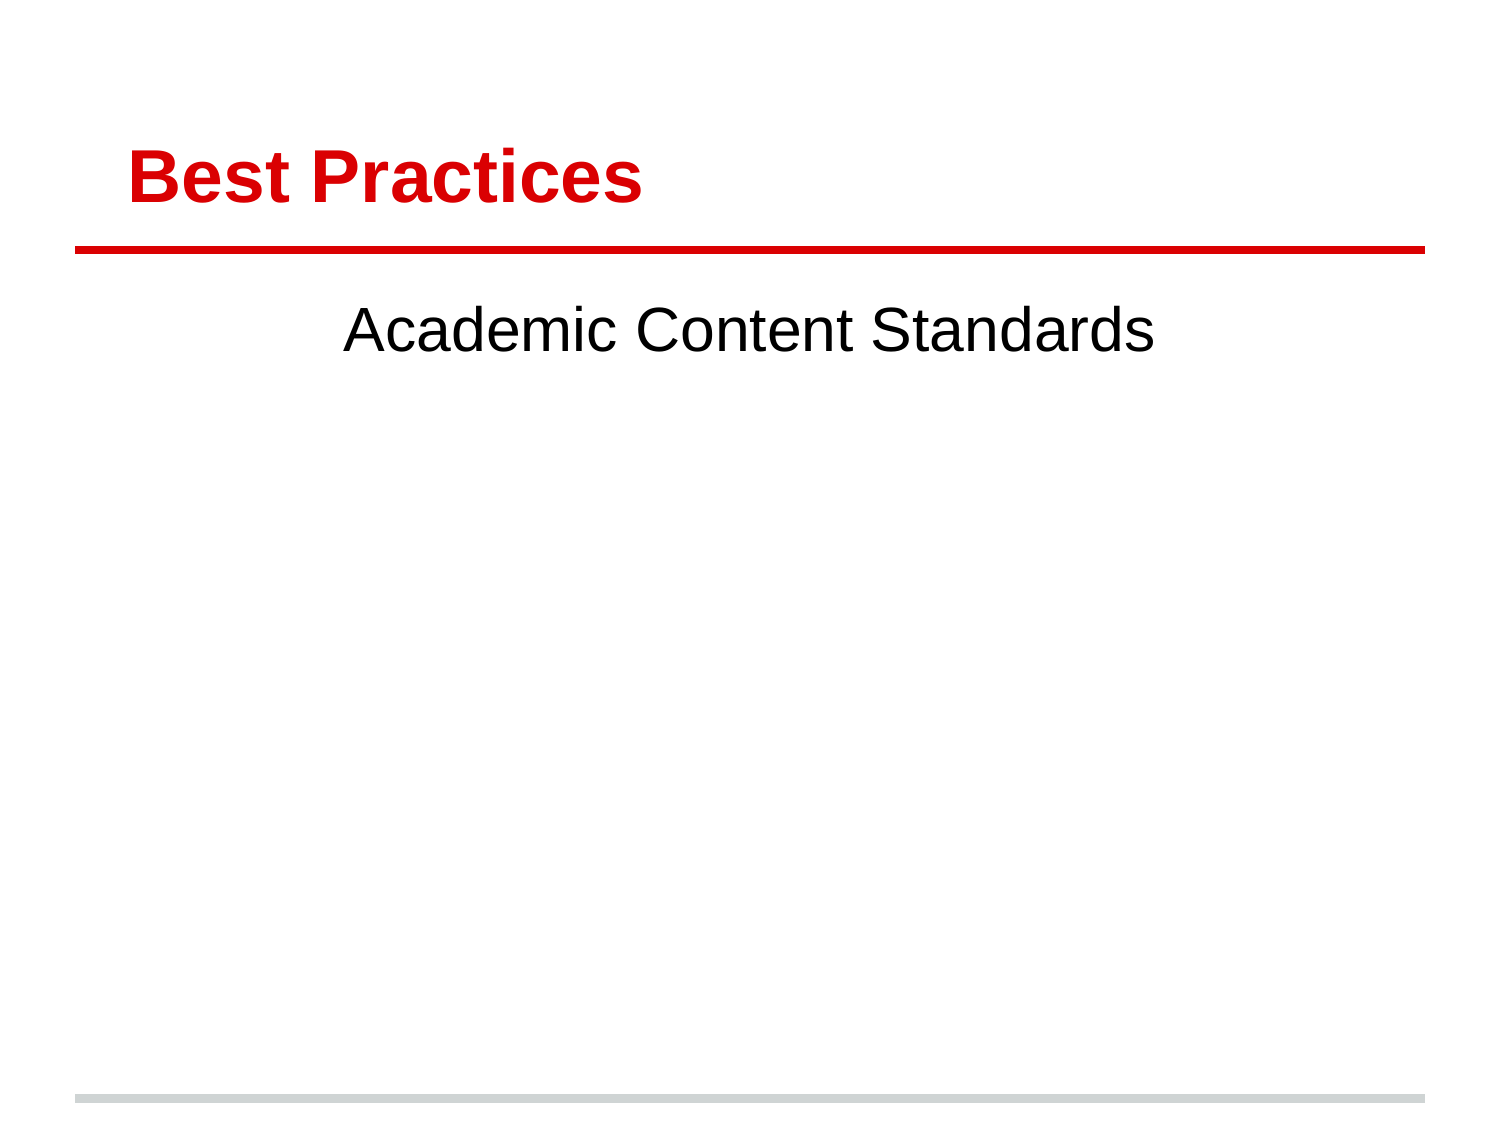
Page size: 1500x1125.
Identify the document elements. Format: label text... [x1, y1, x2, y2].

list Academic Content Standards [75, 262, 1425, 1078]
title Best Practices [75, 45, 1425, 233]
